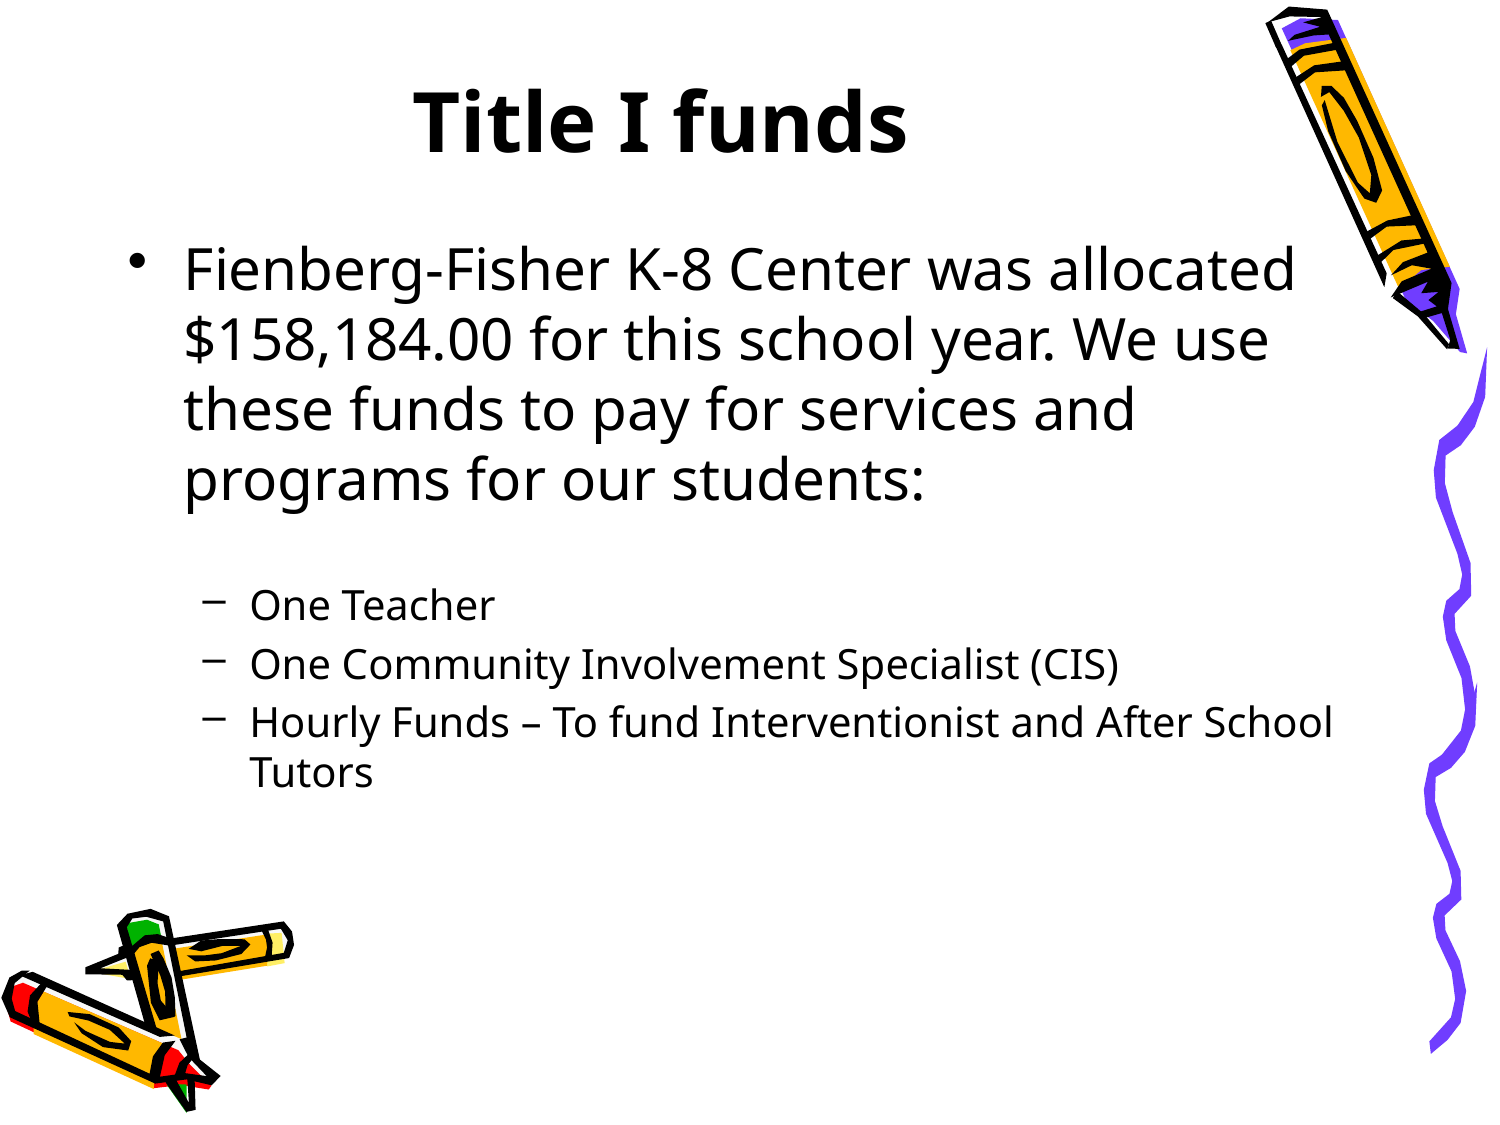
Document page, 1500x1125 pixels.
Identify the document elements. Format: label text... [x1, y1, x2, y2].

text_box Fienberg-Fisher K-8 Center was allocated $158,184.00 for this school year. We use these funds to pay for services and programs for our students: One Teacher One Community Involvement Specialist (CIS) Hourly Funds – To fund Interventionist and After School Tutors [112, 224, 1375, 888]
text_box Title I funds [97, 37, 1225, 200]
